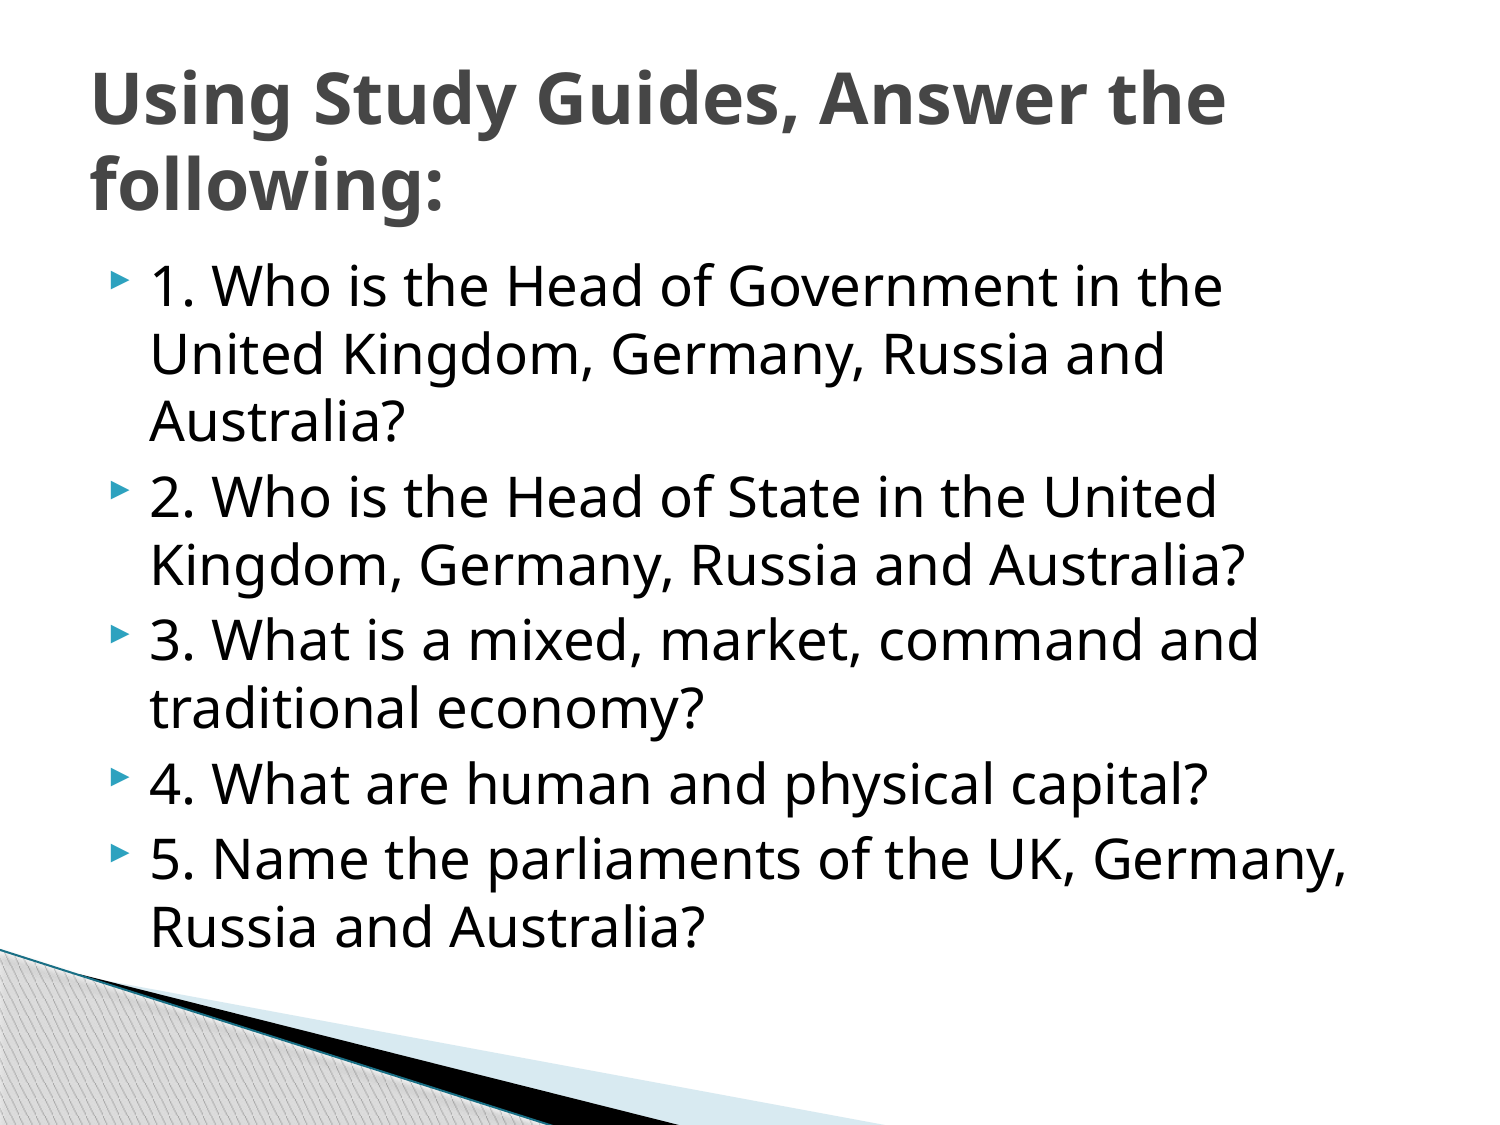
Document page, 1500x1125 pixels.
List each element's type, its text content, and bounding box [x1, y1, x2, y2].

list 1. Who is the Head of Government in the United Kingdom, Germany, Russia and Australia? 2. Who is the Head of State in the United Kingdom, Germany, Russia and Australia? 3. What is a mixed, market, command and traditional economy? 4. What are human and physical capital? 5. Name the parliaments of the UK, Germany, Russia and Australia? [75, 243, 1425, 986]
title Using Study Guides, Answer the following: [75, 45, 1425, 233]
